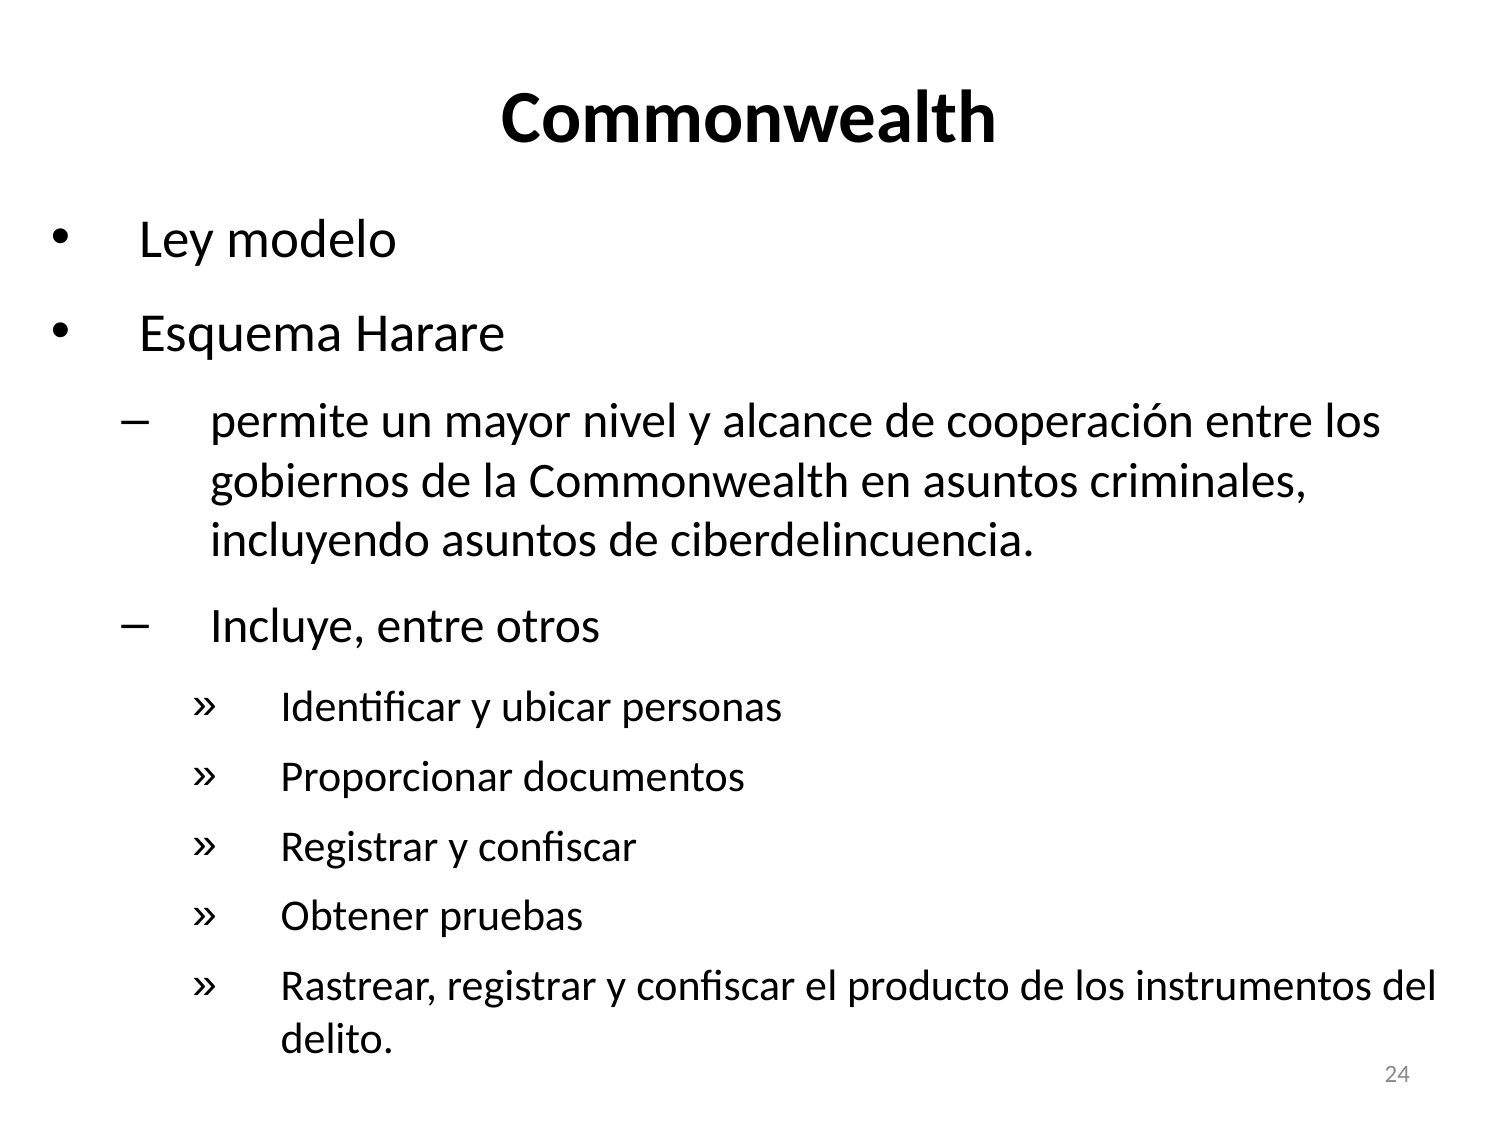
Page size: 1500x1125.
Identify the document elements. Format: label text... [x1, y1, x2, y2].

list Ley modelo Esquema Harare permite un mayor nivel y alcance de cooperación entre los gobiernos de la Commonwealth en asuntos criminales, incluyendo asuntos de ciberdelincuencia. Incluye, entre otros Identificar y ubicar personas Proporcionar documentos Registrar y confiscar Obtener pruebas Rastrear, registrar y confiscar el producto de los instrumentos del delito. [35, 195, 1462, 1073]
title Commonwealth [75, 29, 1425, 195]
slide_number 24 [1074, 1042, 1425, 1103]
